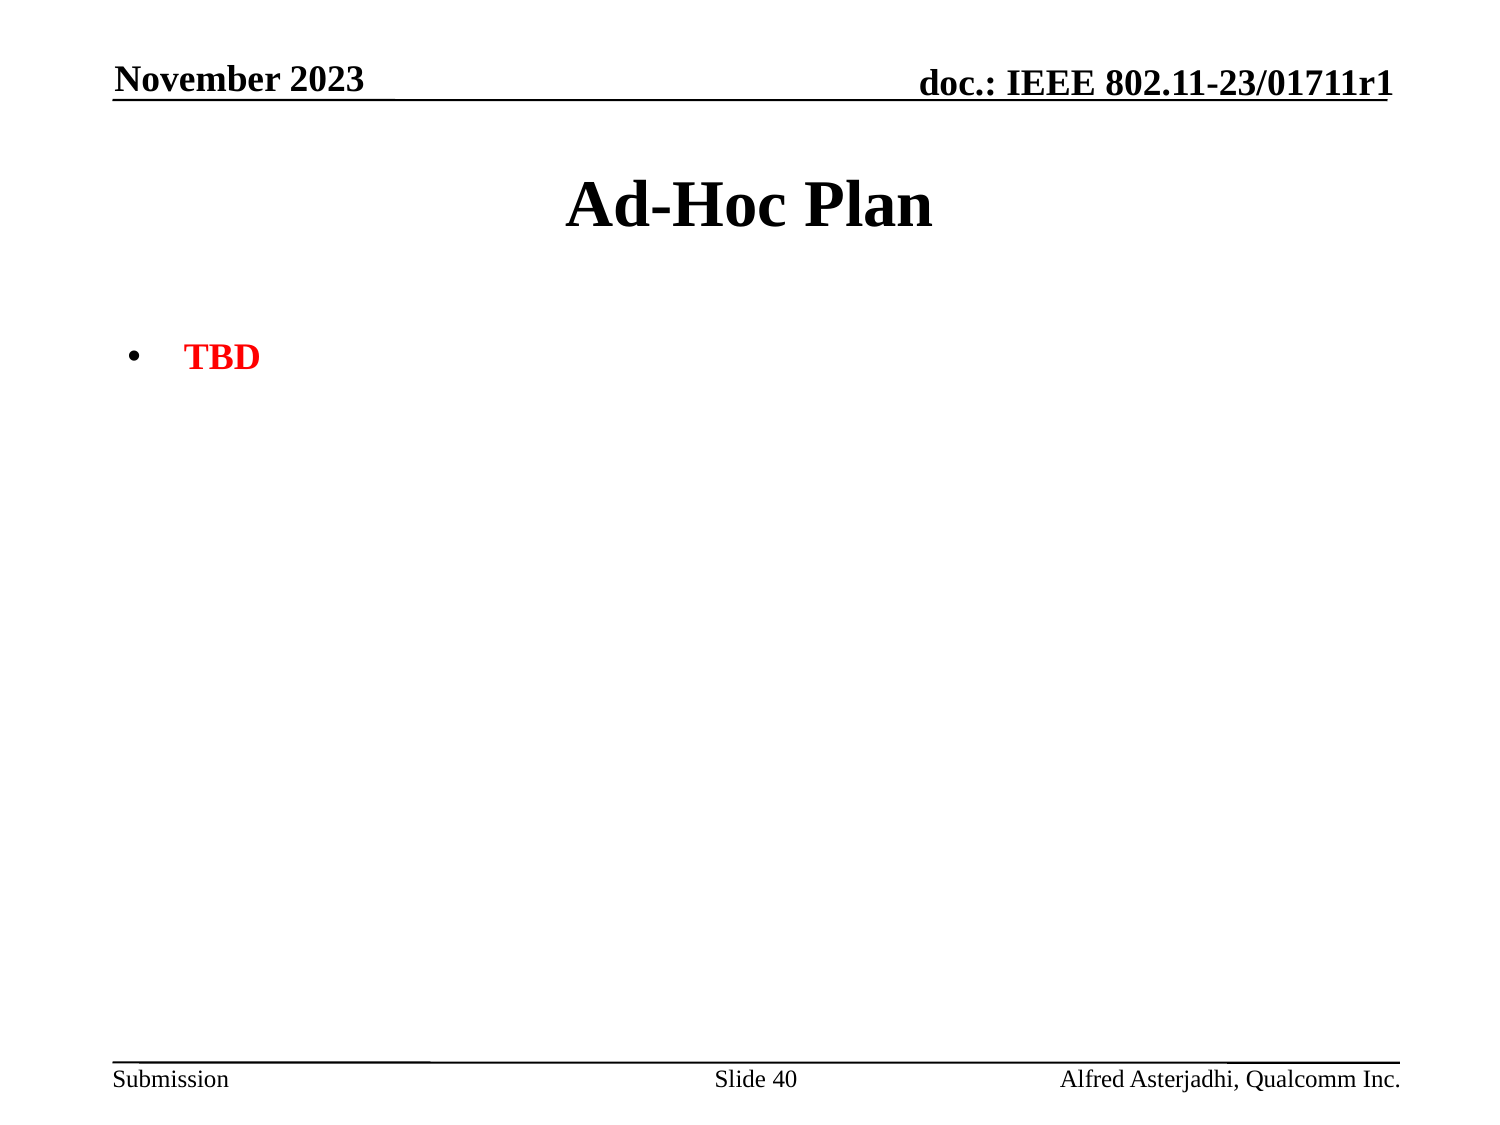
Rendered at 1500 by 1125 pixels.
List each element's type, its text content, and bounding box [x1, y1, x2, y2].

title Ad-Hoc Plan [112, 112, 1388, 288]
slide_number Slide 40 [712, 1061, 800, 1123]
list TBD [112, 324, 1388, 1000]
footer Alfred Asterjadhi, Qualcomm Inc. [878, 1061, 1402, 1093]
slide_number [114, 54, 423, 100]
